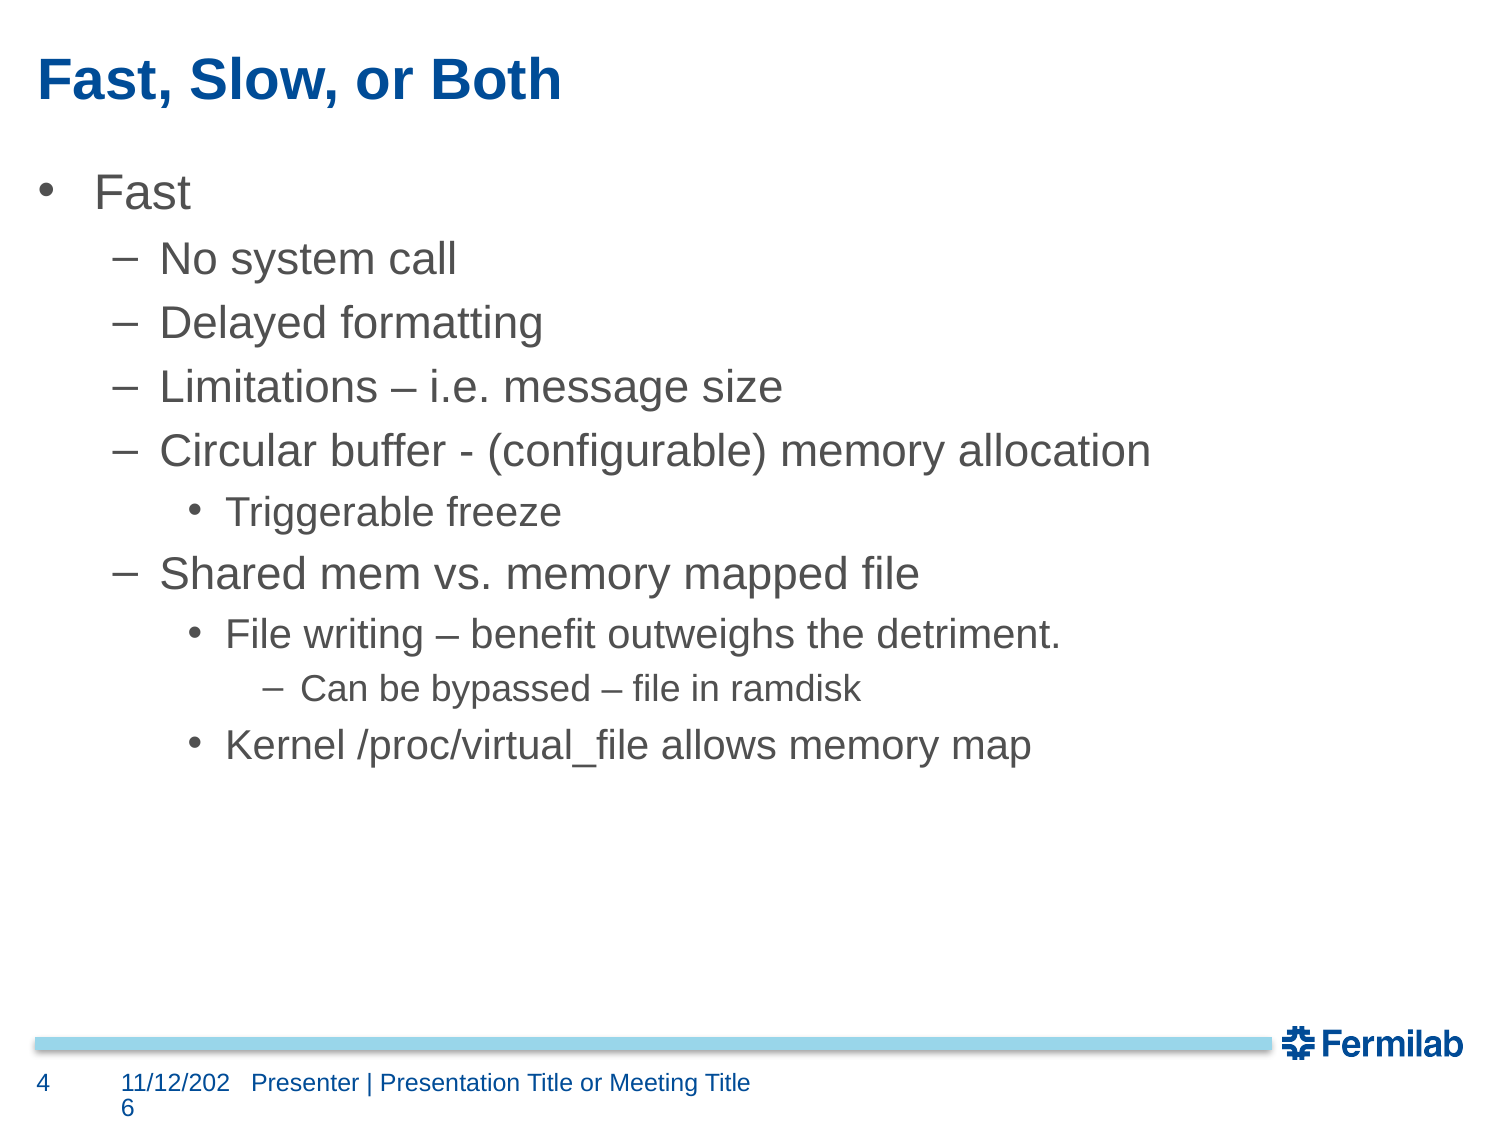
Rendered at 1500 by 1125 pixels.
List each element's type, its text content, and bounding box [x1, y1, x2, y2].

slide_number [120, 1066, 232, 1107]
list Fast No system call Delayed formatting Limitations – i.e. message size Circular buffer - (configurable) memory allocation Triggerable freeze Shared mem vs. memory mapped file File writing – benefit outweighs the detriment. Can be bypassed – file in ramdisk Kernel /proc/virtual_file allows memory map [37, 159, 1461, 852]
title Fast, Slow, or Both [37, 41, 1463, 112]
picture [1282, 1026, 1463, 1060]
footer Presenter | Presentation Title or Meeting Title [251, 1066, 1279, 1107]
slide_number 4 [36, 1066, 105, 1106]
